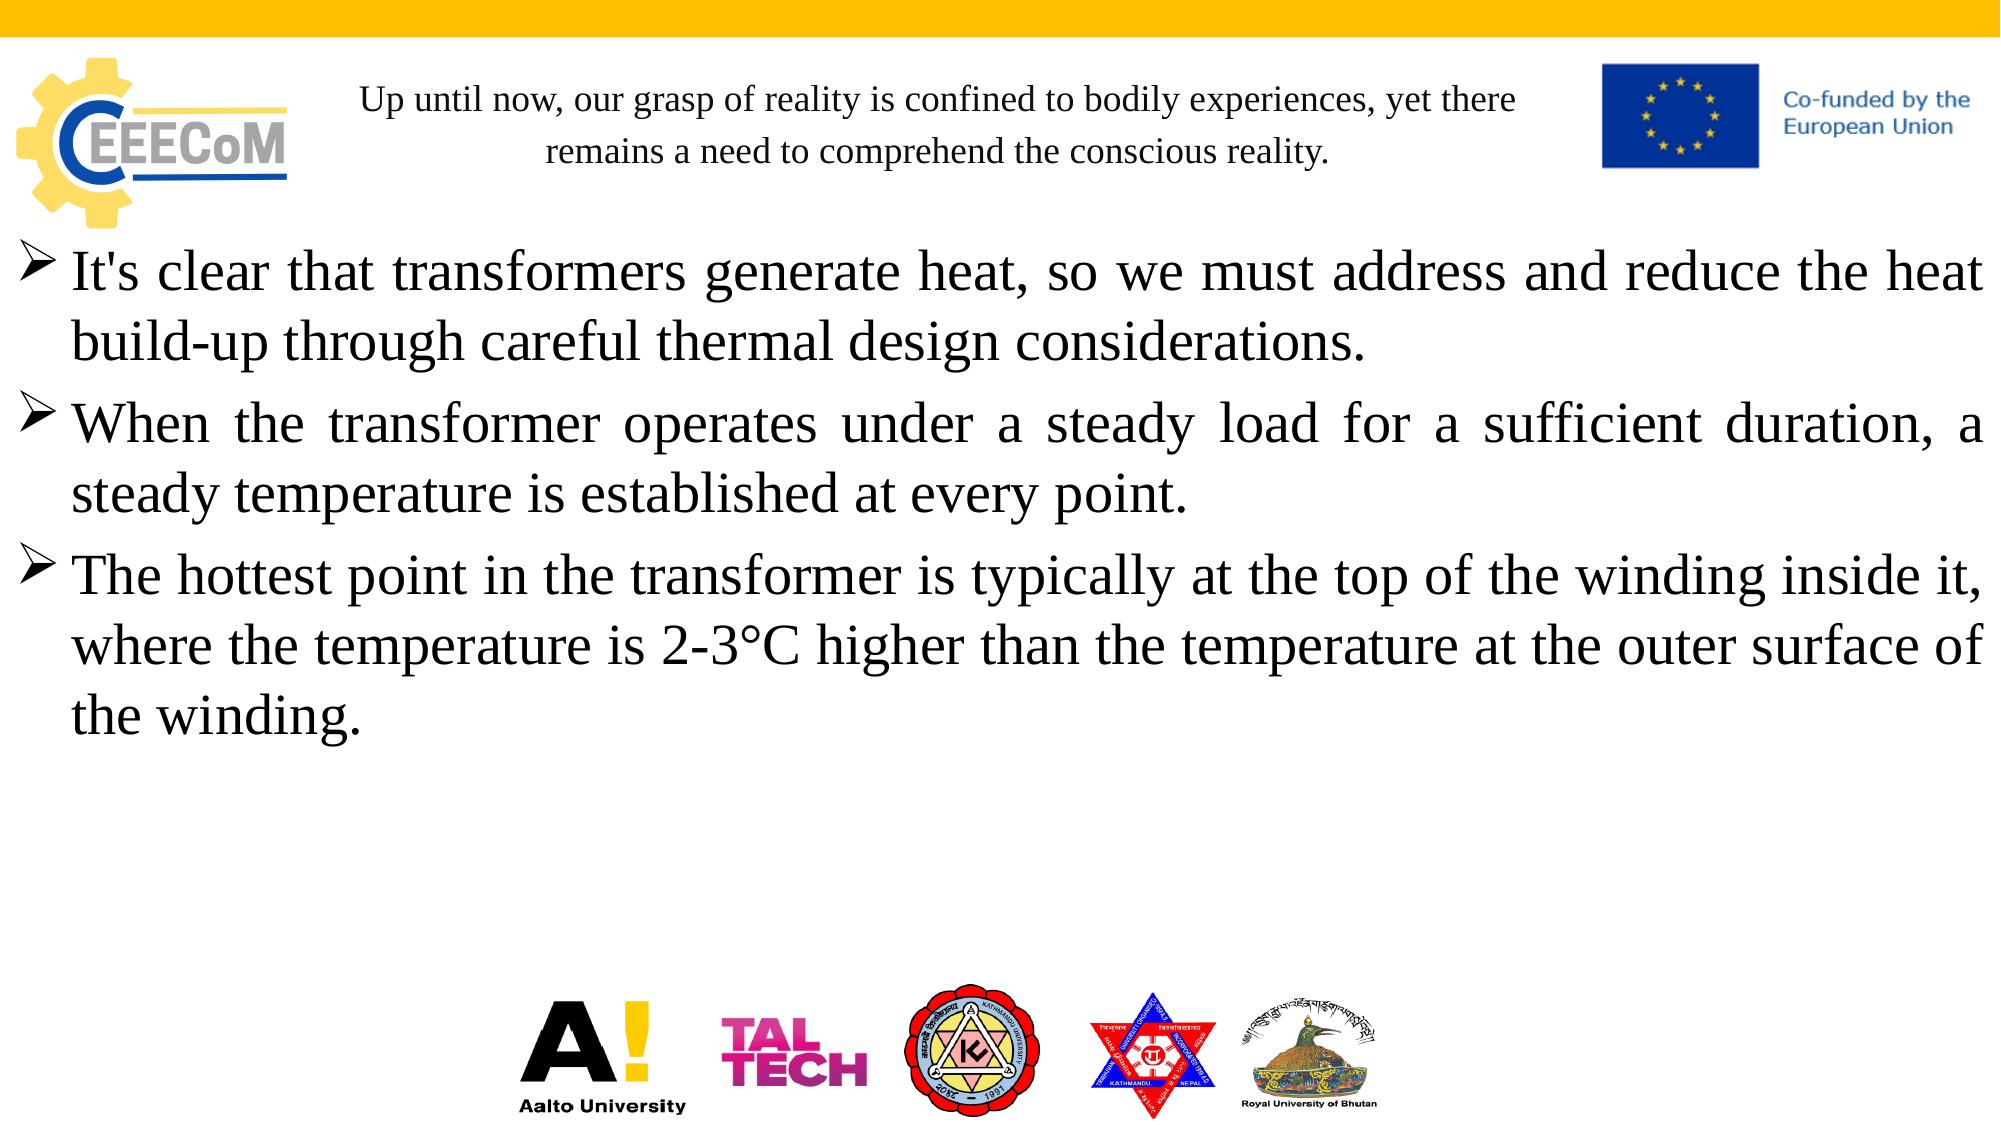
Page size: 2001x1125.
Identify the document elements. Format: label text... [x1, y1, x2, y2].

picture [11, 50, 299, 224]
list It's clear that transformers generate heat, so we must address and reduce the heat build-up through careful thermal design considerations. When the transformer operates under a steady load for a sufficient duration, a steady temperature is established at every point. The hottest point in the transformer is typically at the top of the winding inside it, where the temperature is 2-3°C higher than the temperature at the outer surface of the winding. [0, 224, 2000, 975]
picture [1595, 46, 2000, 181]
title Up until now, our grasp of reality is confined to bodily experiences, yet there remains a need to comprehend the conscious reality. [312, 37, 1565, 201]
picture [512, 984, 1382, 1125]
